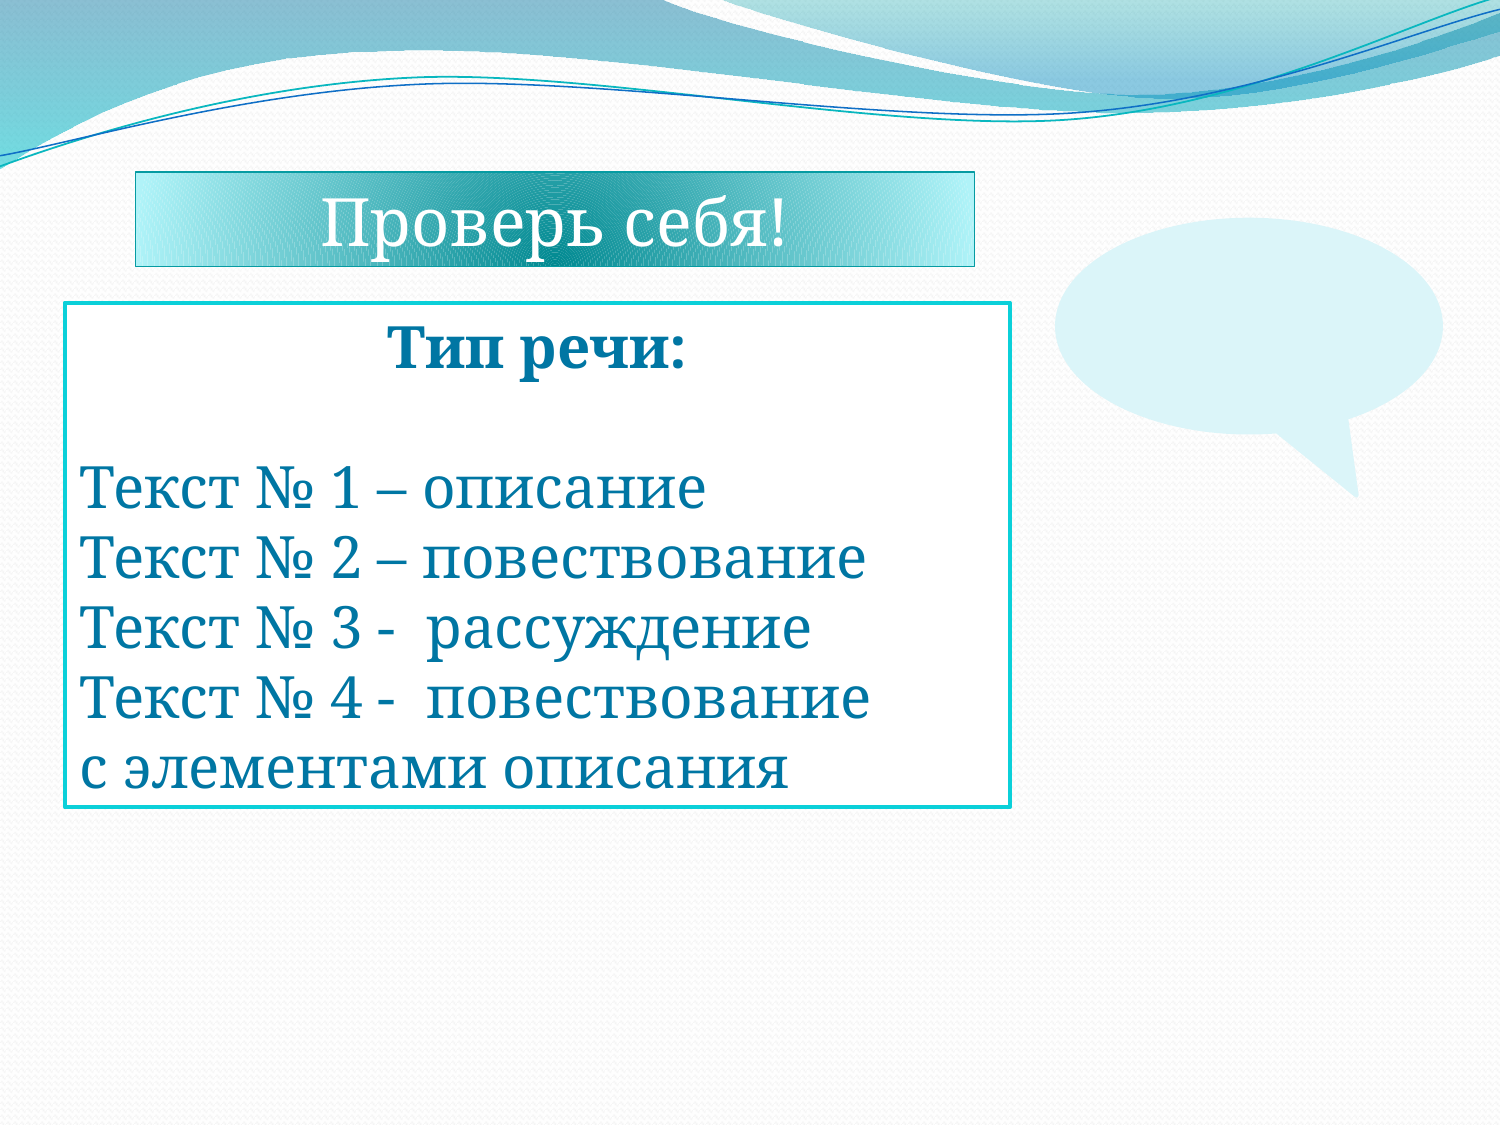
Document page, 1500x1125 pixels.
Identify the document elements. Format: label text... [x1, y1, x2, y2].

text_box [1054, 217, 1443, 498]
text_box Проверь себя! [135, 171, 975, 267]
text_box Тип речи: Текст № 1 – описание Текст № 2 – повествование Текст № 3 - рассуждение Текст № 4 - повествование с элементами описания [63, 301, 1012, 809]
